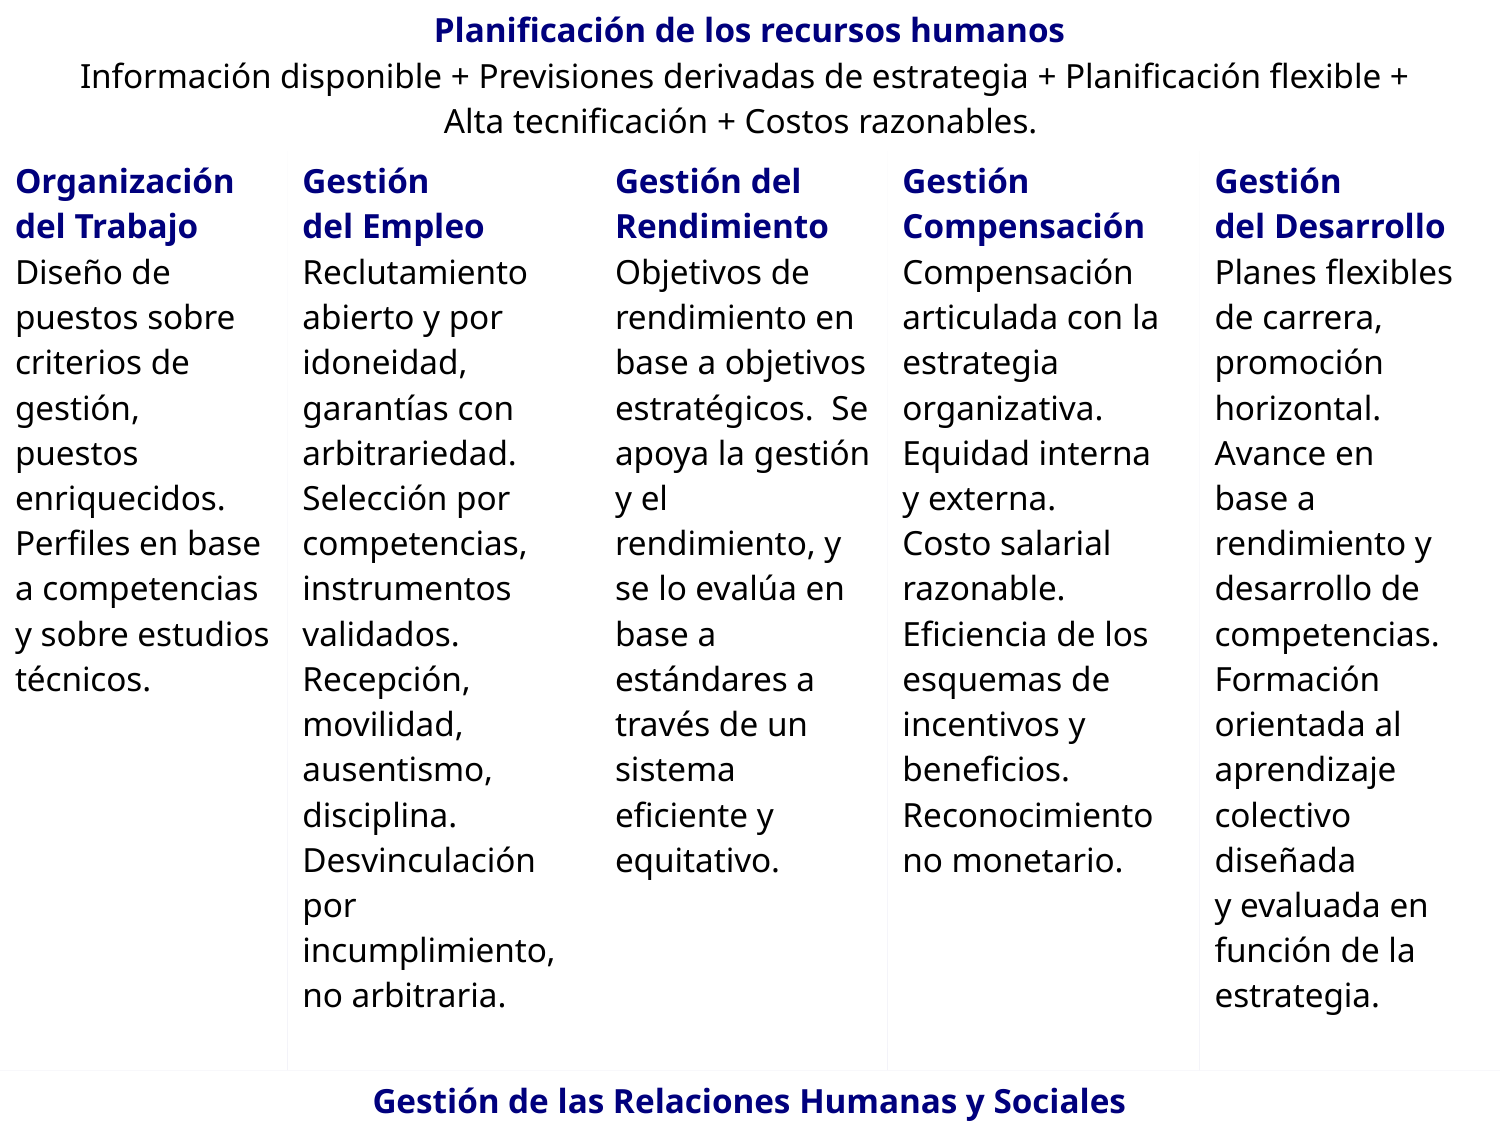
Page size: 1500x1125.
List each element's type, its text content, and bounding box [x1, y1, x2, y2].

table_header Planificación de los recursos humanos Información disponible + Previsiones derivadas de estrategia + Planificación flexible + Alta tecnificación + Costos razonables. [0, 0, 1500, 151]
table_cell Gestión Compensación Compensación articulada con la estrategia organizativa. Equidad interna y externa. Costo salarial razonable. Eficiencia de los esquemas de incentivos y beneficios. Reconocimiento no monetario. [887, 151, 1200, 1071]
table_cell Gestión del Desarrollo Planes flexibles de carrera, promoción horizontal. Avance en base a rendimiento y desarrollo de competencias. Formación orientada al aprendizaje colectivo diseñada y evaluada en función de la estrategia. [1200, 151, 1500, 1071]
table_cell Organización del Trabajo Diseño de puestos sobre criterios de gestión, puestos enriquecidos. Perfiles en base a competencias y sobre estudios técnicos. [0, 151, 287, 1071]
table_cell Gestión del Rendimiento Objetivos de rendimiento en base a objetivos estratégicos. Se apoya la gestión y el rendimiento, y se lo evalúa en base a estándares a través de un sistema eficiente y equitativo. [600, 151, 887, 1071]
table_cell Gestión de las Relaciones Humanas y Sociales Sistema RRLL desarrollado y equilibrado, eficiente, incidencia sindical en políticas RH. Beneficios sociales adecuados al contexto y apreciados por los empleados. Estrategias de mejora de clima laboral y comunicación. (Longo, 2002) [0, 1071, 1500, 1125]
table_cell Gestión del Empleo Reclutamiento abierto y por idoneidad, garantías con arbitrariedad. Selección por competencias, instrumentos validados. Recepción, movilidad, ausentismo, disciplina. Desvinculación por incumplimiento, no arbitraria. [287, 151, 600, 1071]
